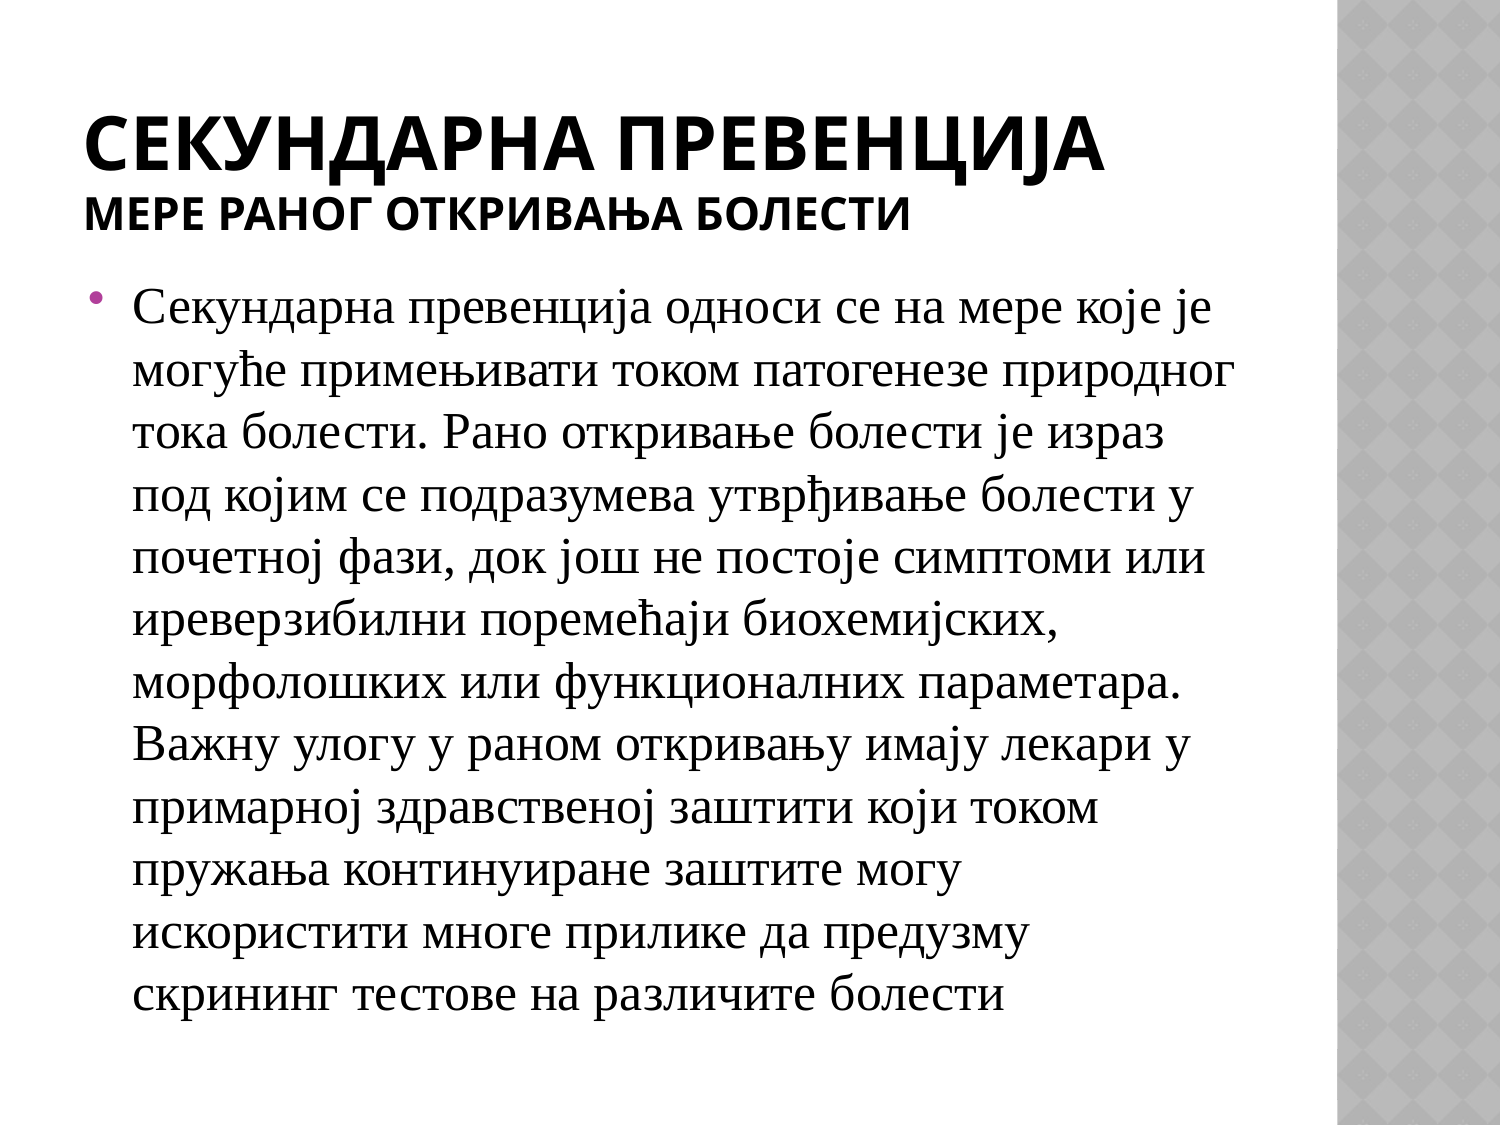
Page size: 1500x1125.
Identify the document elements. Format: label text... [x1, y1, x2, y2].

list Секундарна превенција односи се на мере које је могуће примењивати током патогенезе природног тока болести. Рано откривање болести је израз под којим се подразумева утврђивање болести у почетној фази, док још не постоје симптоми или иреверзибилни поремећаји биохемијских, морфолошких или функционалних параметара. Важну улогу у раном откривању имају лекари у примарној здравственој заштити који током пружања континуиране заштите могу искористити многе прилике да предузму скрининг тестове на различите болести [75, 264, 1263, 1059]
title Секундарна превенција мере раног откривања болести [75, 52, 1263, 240]
